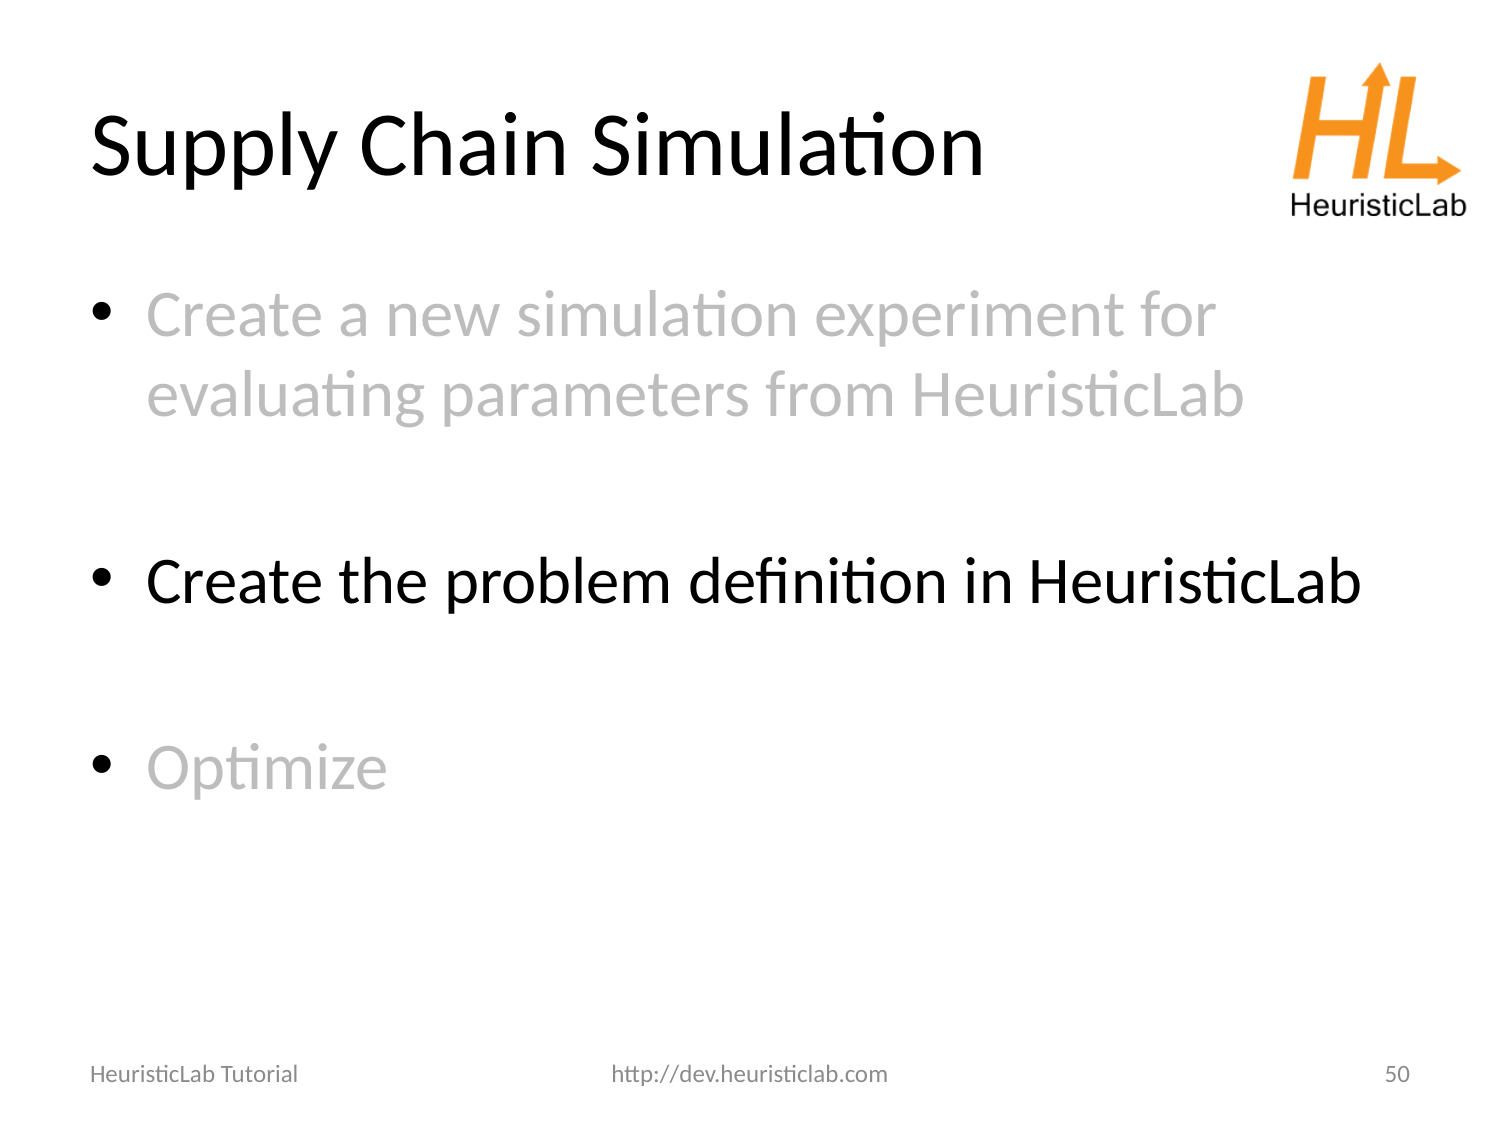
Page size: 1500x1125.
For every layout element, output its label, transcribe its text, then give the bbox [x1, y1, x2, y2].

footer http://dev.heuristiclab.com [512, 1042, 988, 1103]
slide_number HeuristicLab Tutorial [75, 1042, 425, 1103]
picture [1281, 27, 1474, 244]
title Supply Chain Simulation [75, 45, 1282, 233]
slide_number 50 [1074, 1042, 1425, 1103]
list Create a new simulation experiment for evaluating parameters from HeuristicLab Create the problem definition in HeuristicLab Optimize [75, 262, 1425, 1005]
